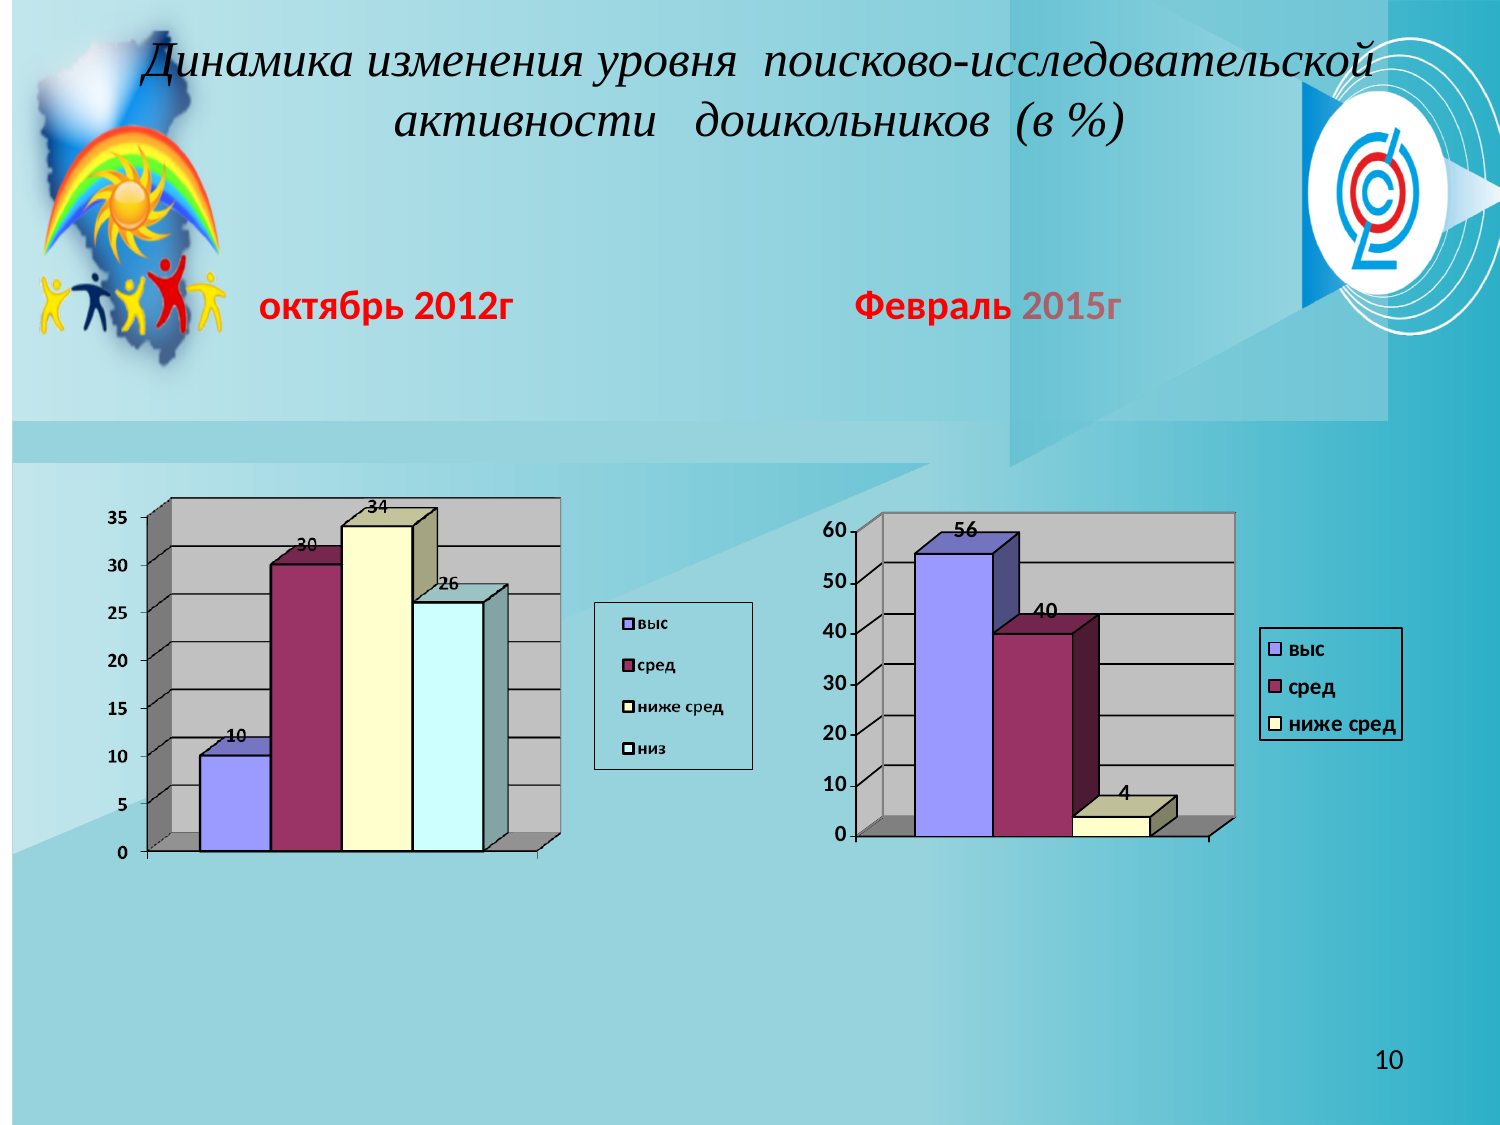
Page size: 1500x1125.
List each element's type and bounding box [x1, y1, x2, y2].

text_box [0, 0, 1500, 1125]
text_box [785, 471, 1424, 899]
list [76, 455, 765, 914]
